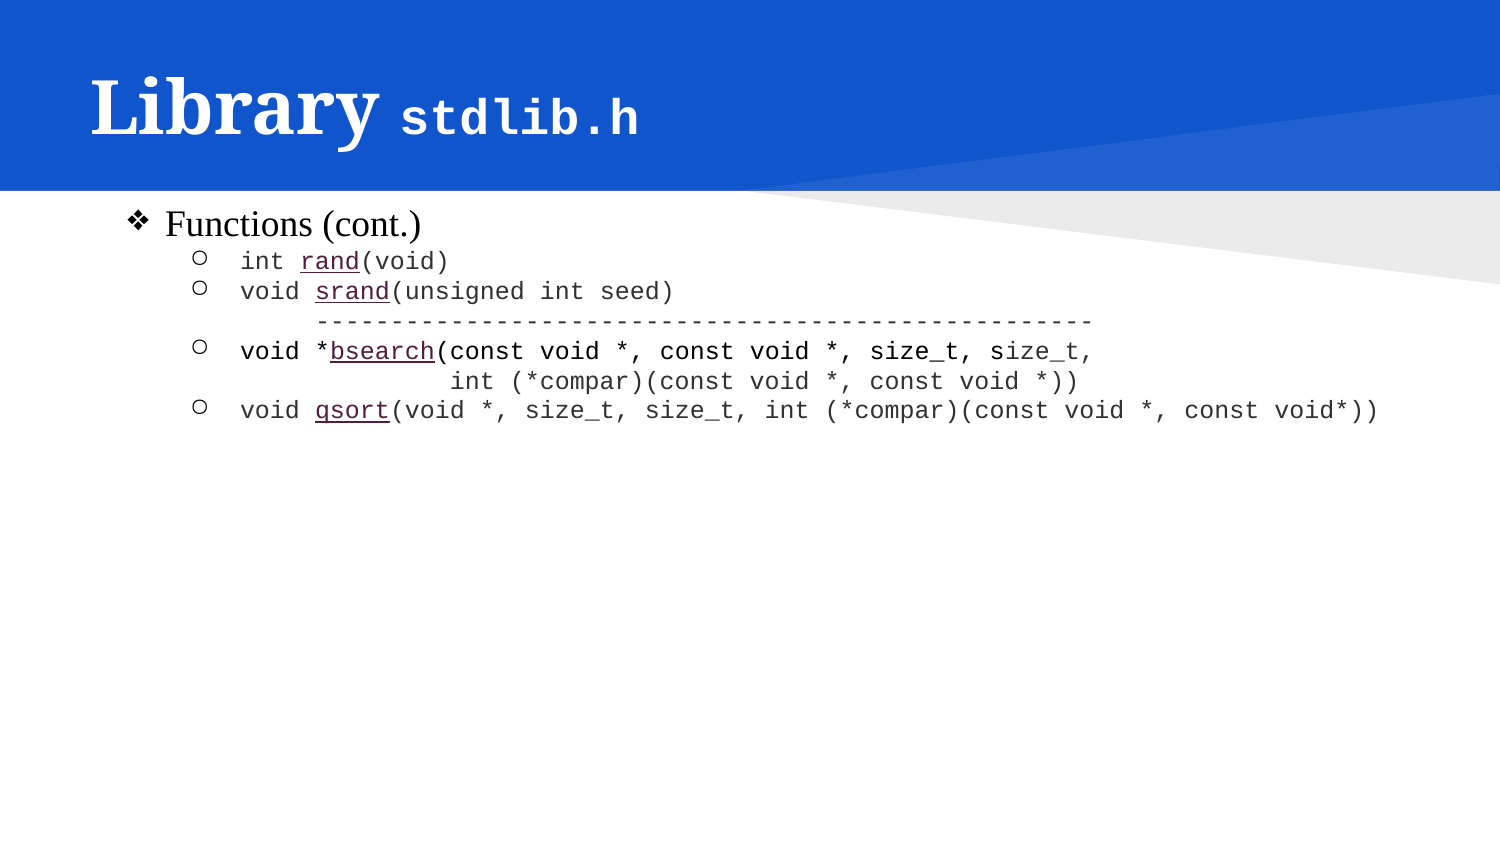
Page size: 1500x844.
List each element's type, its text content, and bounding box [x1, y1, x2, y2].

text_box Functions (cont.) int rand(void) void srand(unsigned int seed) ---------------------------------------------------- void *bsearch(const void *, const void *, size_t, size_t, int (*compar)(const void *, const void *)) void qsort(void *, size_t, size_t, int (*compar)(const void *, const void*)) [74, 184, 1453, 805]
title Library stdlib.h [75, 33, 1425, 175]
